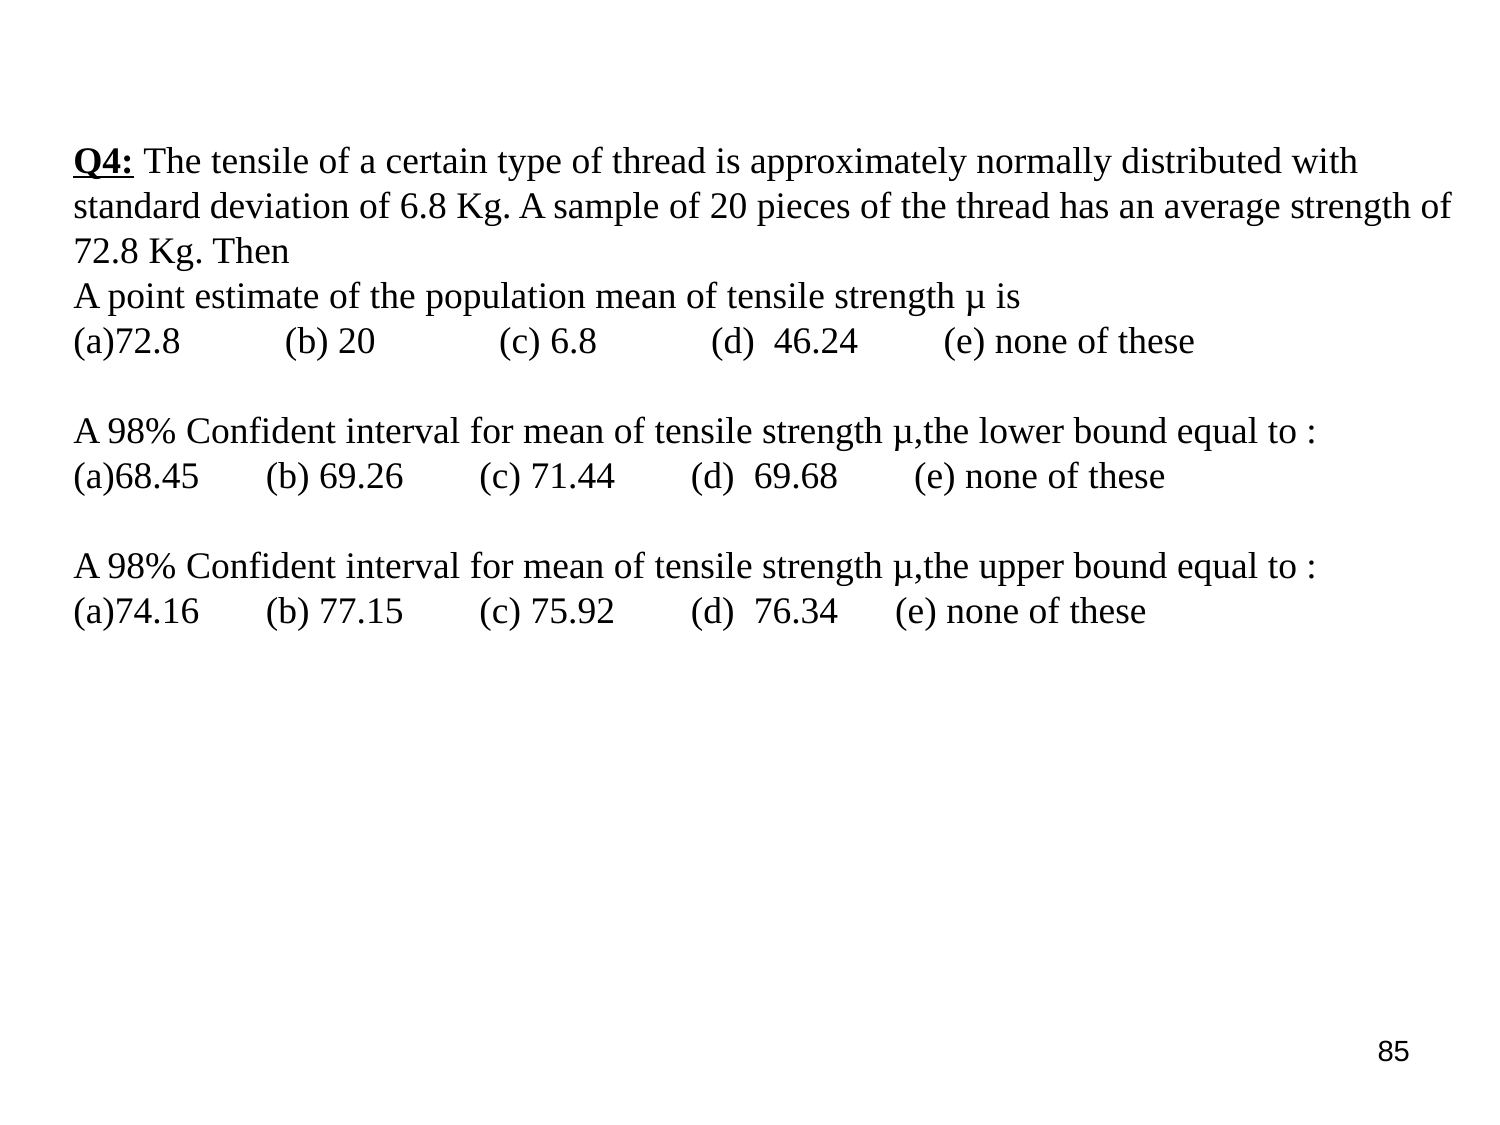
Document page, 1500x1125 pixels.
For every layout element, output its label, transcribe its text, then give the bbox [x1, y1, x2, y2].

slide_number 85 [1074, 1024, 1426, 1103]
text_box Q4: The tensile of a certain type of thread is approximately normally distributed with standard deviation of 6.8 Kg. A sample of 20 pieces of the thread has an average strength of 72.8 Kg. Then A point estimate of the population mean of tensile strength µ is (a)72.8 (b) 20 (c) 6.8 (d) 46.24 (e) none of these A 98% Confident interval for mean of tensile strength µ,the lower bound equal to : (a)68.45 (b) 69.26 (c) 71.44 (d) 69.68 (e) none of these A 98% Confident interval for mean of tensile strength µ,the upper bound equal to : (a)74.16 (b) 77.15 (c) 75.92 (d) 76.34 (e) none of these [58, 128, 1477, 684]
